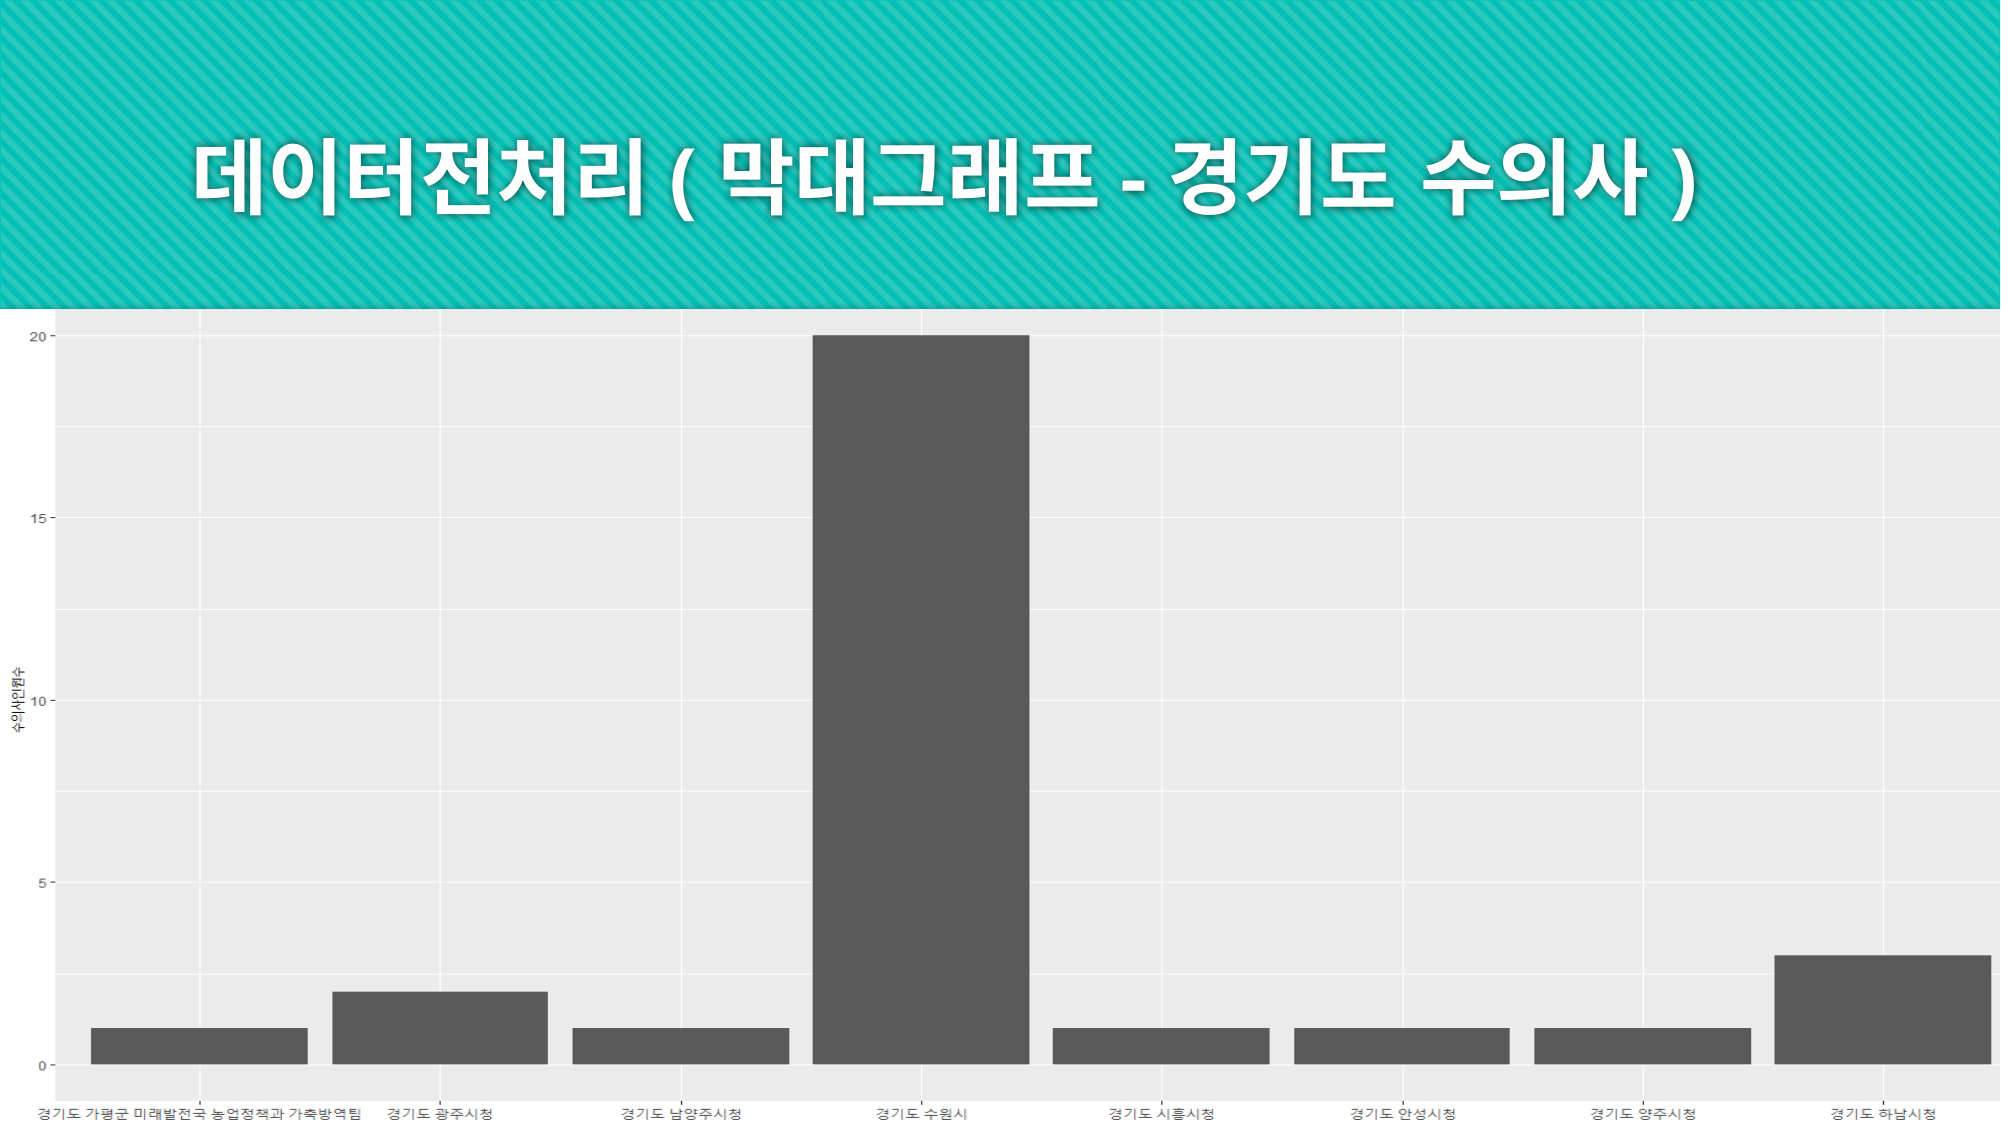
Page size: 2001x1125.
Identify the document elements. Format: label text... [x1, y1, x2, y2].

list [0, 309, 2000, 1125]
title 데이터전처리(막대그래프-경기도 수의사) [132, 73, 1868, 233]
